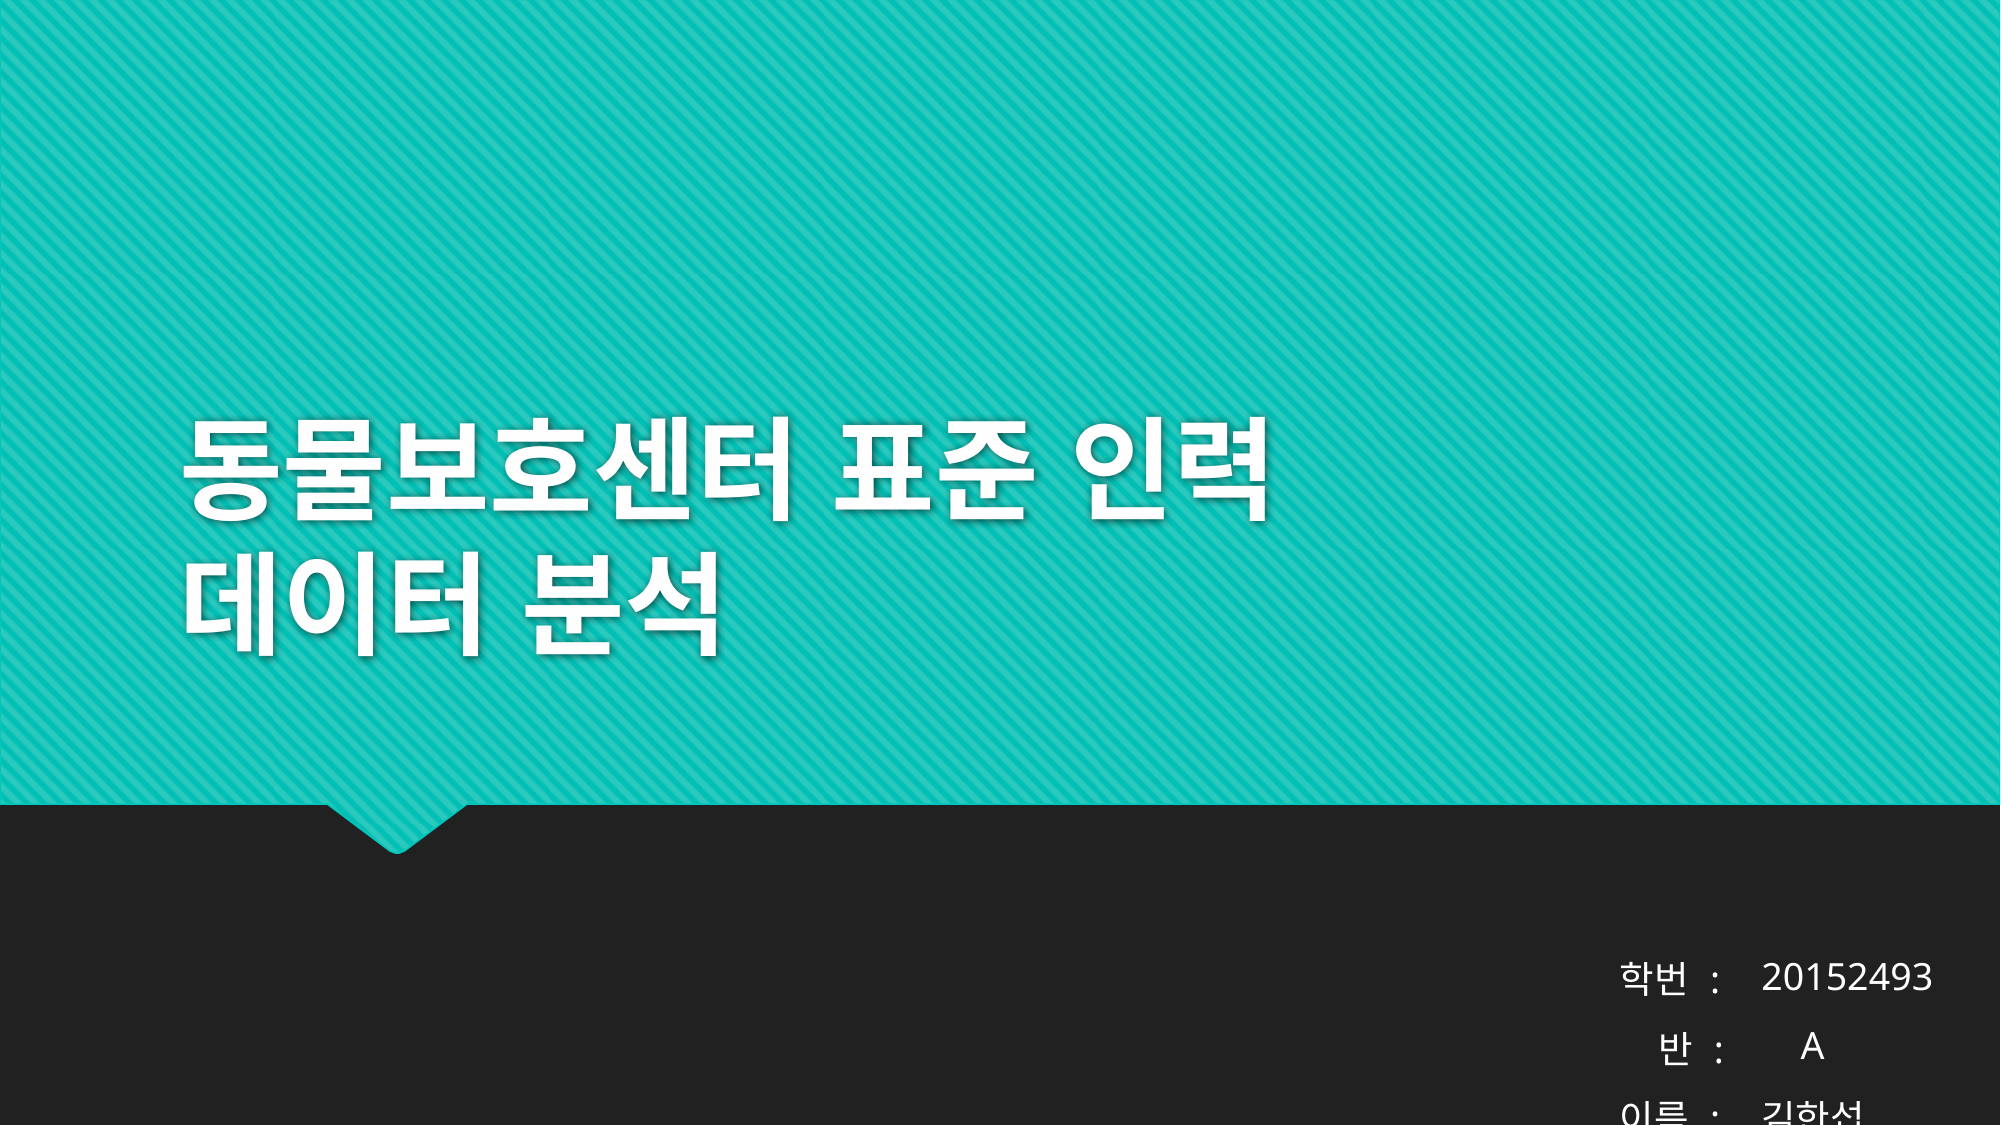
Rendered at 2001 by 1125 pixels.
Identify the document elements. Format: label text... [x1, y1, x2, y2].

table_header 20152493 [1747, 943, 2000, 1012]
table_header 학번 : [1593, 943, 1747, 1012]
table_cell 이름 : [1593, 1082, 1747, 1125]
table_cell A [1747, 1012, 2000, 1082]
table_cell 반 : [1593, 1012, 1747, 1082]
title 동물보호센터 표준 인력 데이터 분석 [164, 285, 1978, 677]
table_cell 김한섭 [1747, 1082, 2000, 1125]
